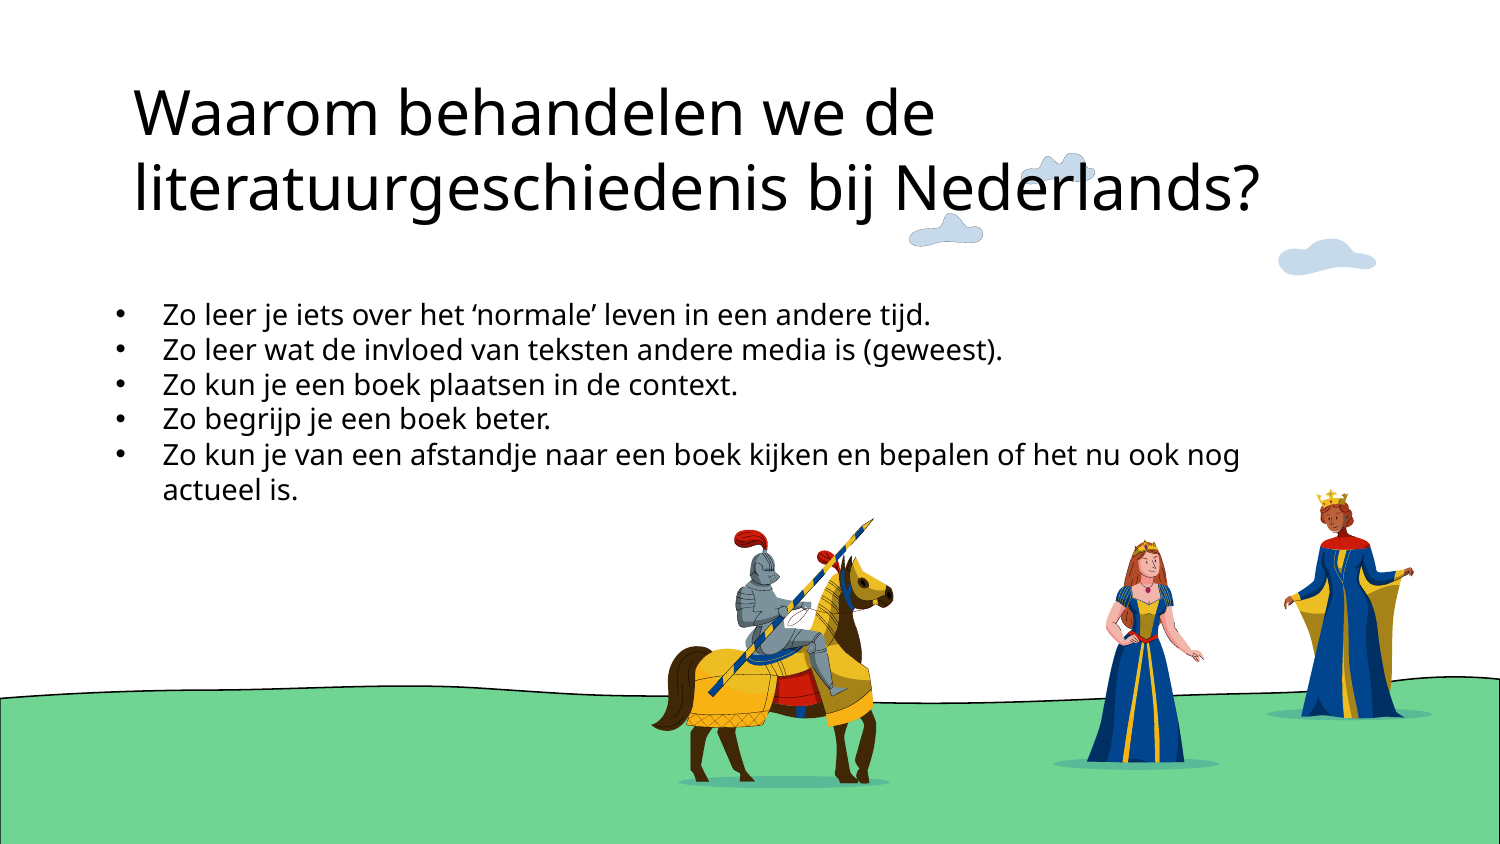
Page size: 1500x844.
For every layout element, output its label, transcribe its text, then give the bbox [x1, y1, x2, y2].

text_box [1358, 253, 1377, 270]
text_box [1283, 488, 1415, 719]
text_box [1309, 238, 1350, 247]
text_box [1266, 711, 1278, 718]
text_box [1021, 167, 1095, 185]
title Waarom behandelen we de literatuurgeschiedenis bij Nederlands? [118, 72, 1382, 167]
text_box [1053, 759, 1084, 769]
text_box [0, 676, 1500, 844]
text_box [650, 518, 896, 784]
text_box [1420, 710, 1433, 718]
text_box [1086, 539, 1205, 763]
text_box [1208, 760, 1220, 767]
text_box [909, 213, 984, 247]
subtitle Zo leer je iets over het ‘normale’ leven in een andere tijd. Zo leer wat de invloed van teksten andere media is (geweest). Zo kun je een boek plaatsen in de context. Zo begrijp je een boek beter. Zo kun je van een afstandje naar een boek kijken en bepalen of het nu ook nog actueel is. [100, 247, 1358, 554]
